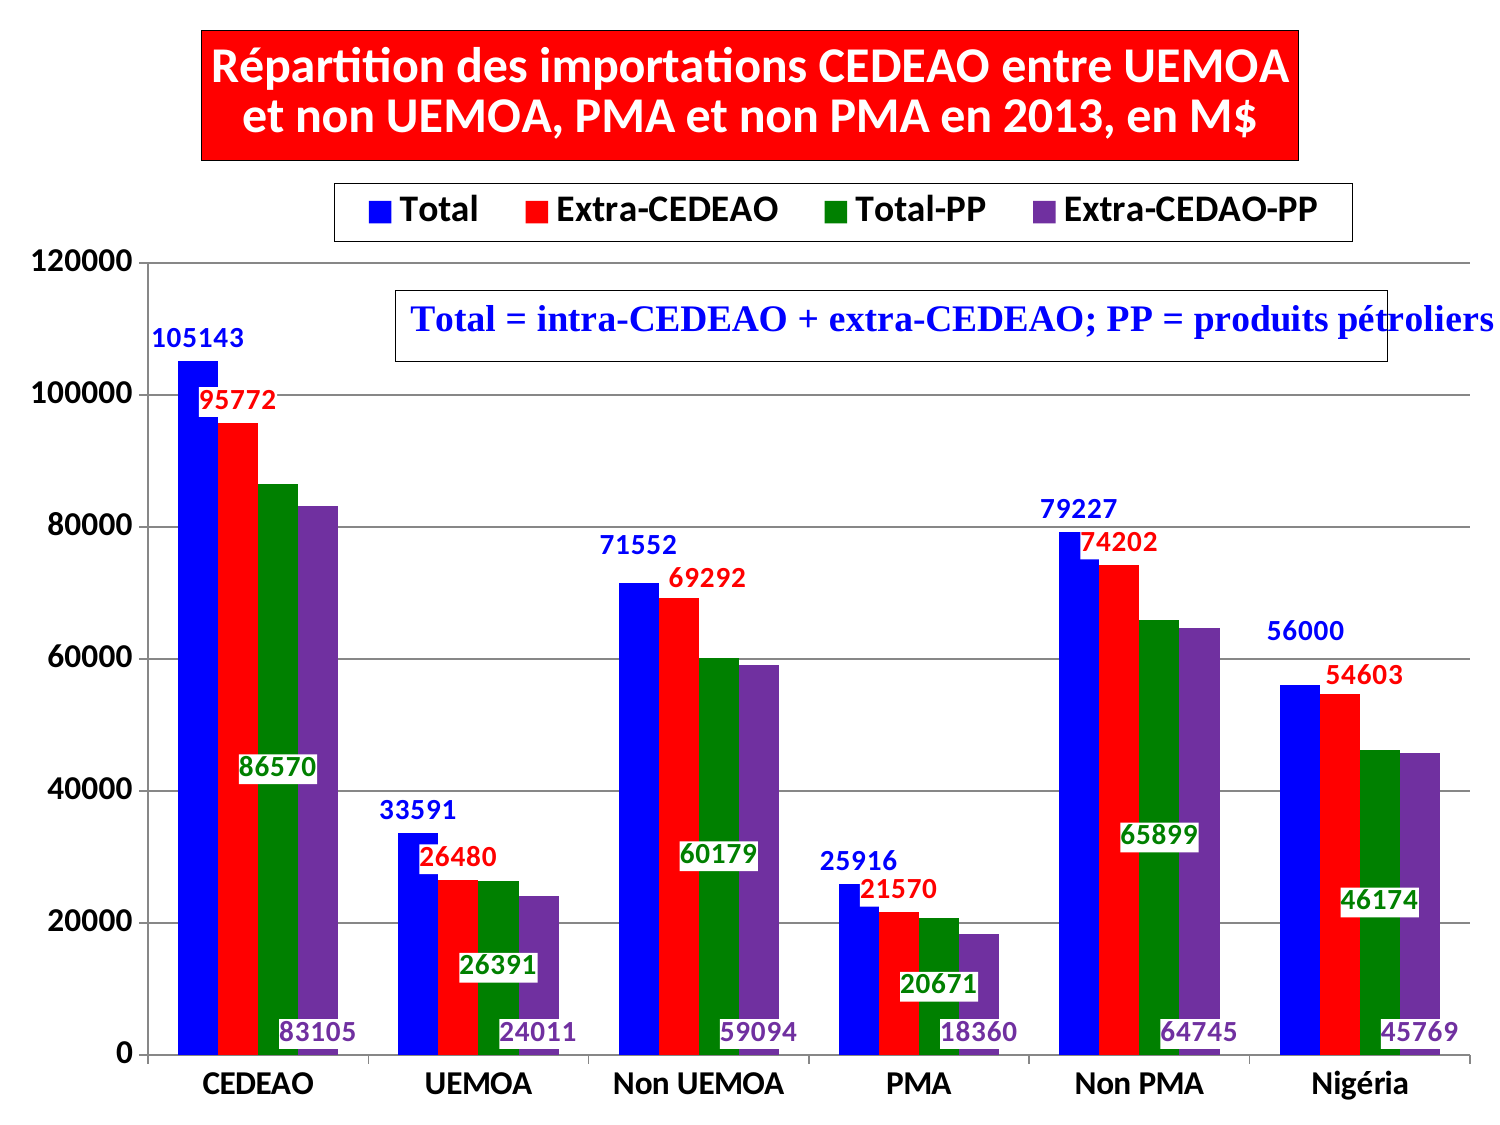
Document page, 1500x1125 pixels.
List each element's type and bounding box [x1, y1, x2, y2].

chart [0, 0, 1500, 1125]
